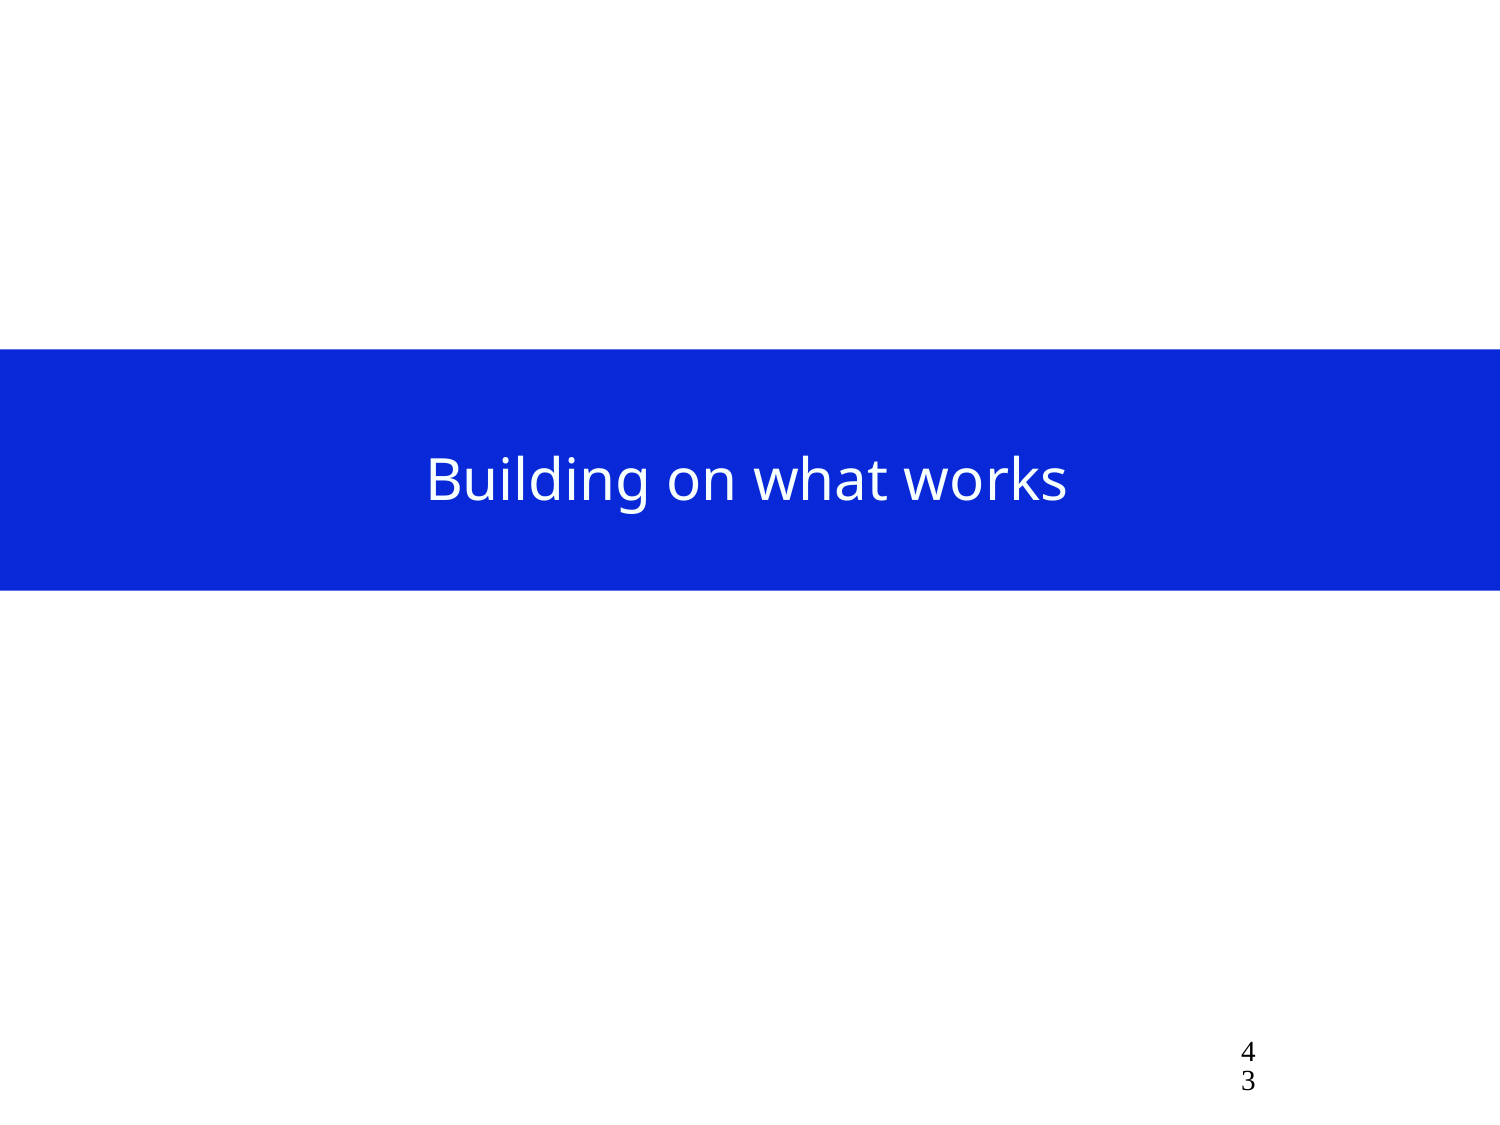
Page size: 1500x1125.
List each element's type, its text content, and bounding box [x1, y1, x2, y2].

title Building on what works [0, 349, 1500, 591]
slide_number 43 [1225, 1023, 1275, 1073]
